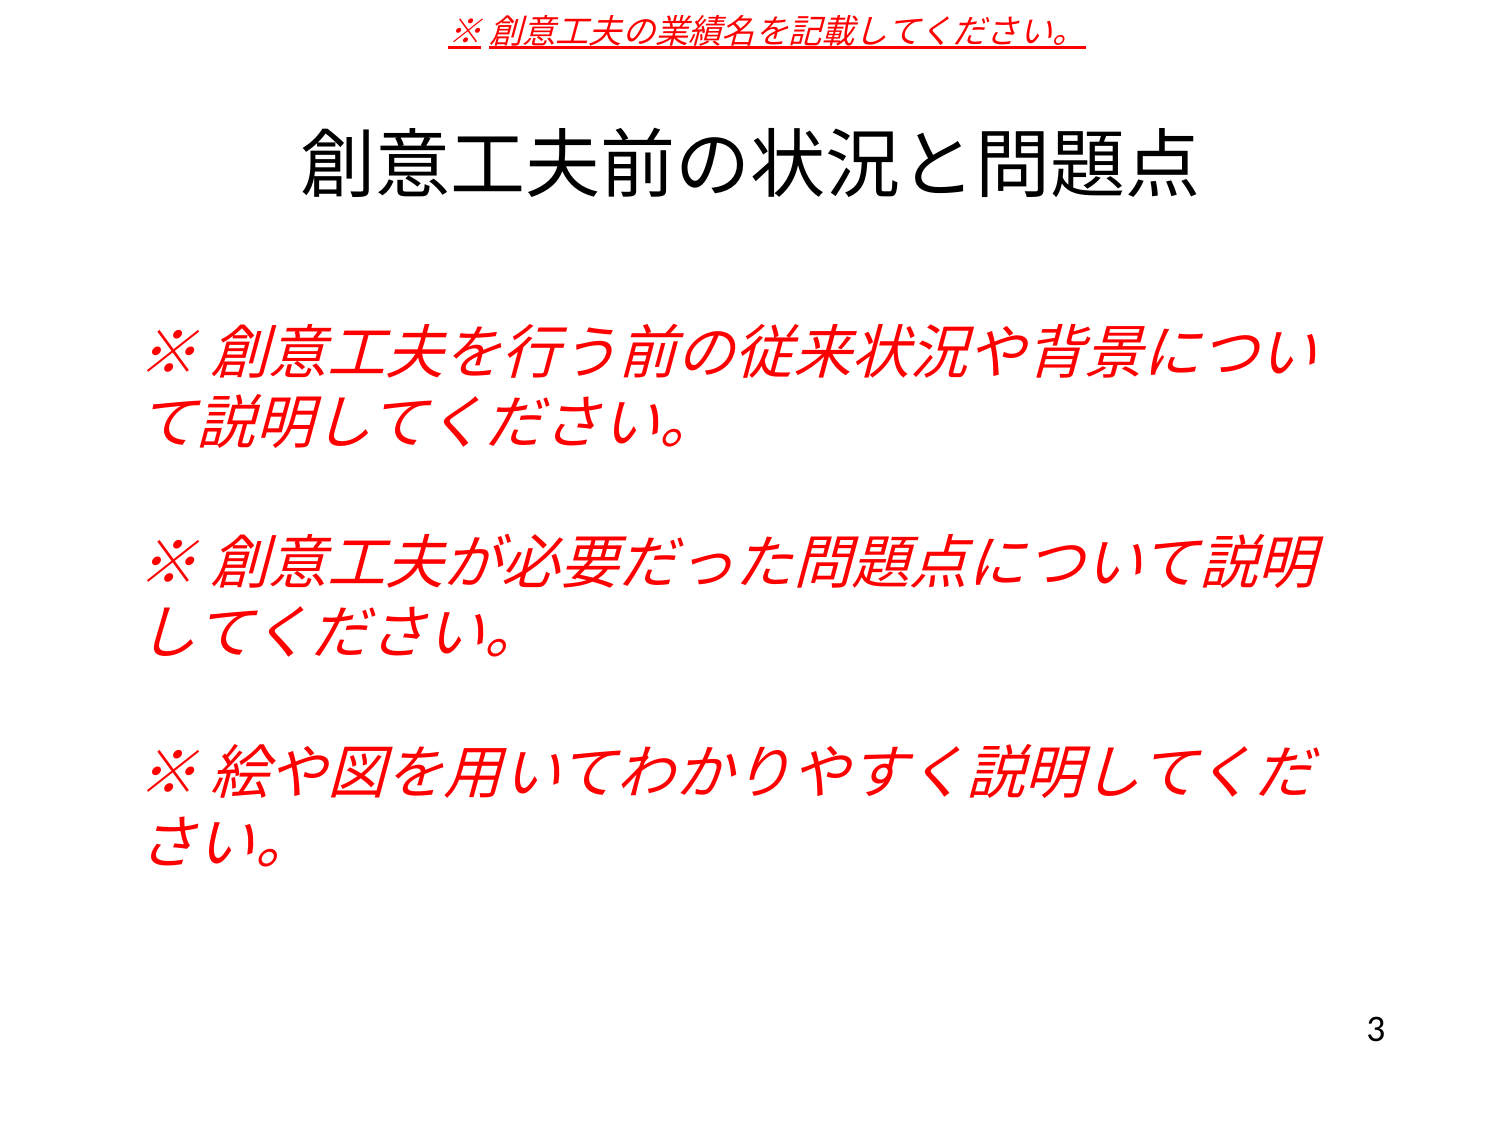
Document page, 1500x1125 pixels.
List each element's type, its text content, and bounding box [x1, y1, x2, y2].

text_box ※創意工夫を行う前の従来状況や背景について説明してください。 ※創意工夫が必要だった問題点について説明してください。 ※絵や図を用いてわかりやすく説明してください。 [122, 306, 1371, 866]
title 創意工夫前の状況と問題点 [75, 67, 1425, 256]
text_box 3 [1327, 986, 1425, 1067]
text_box ※創意工夫の業績名を記載してください。 [416, 0, 1085, 62]
